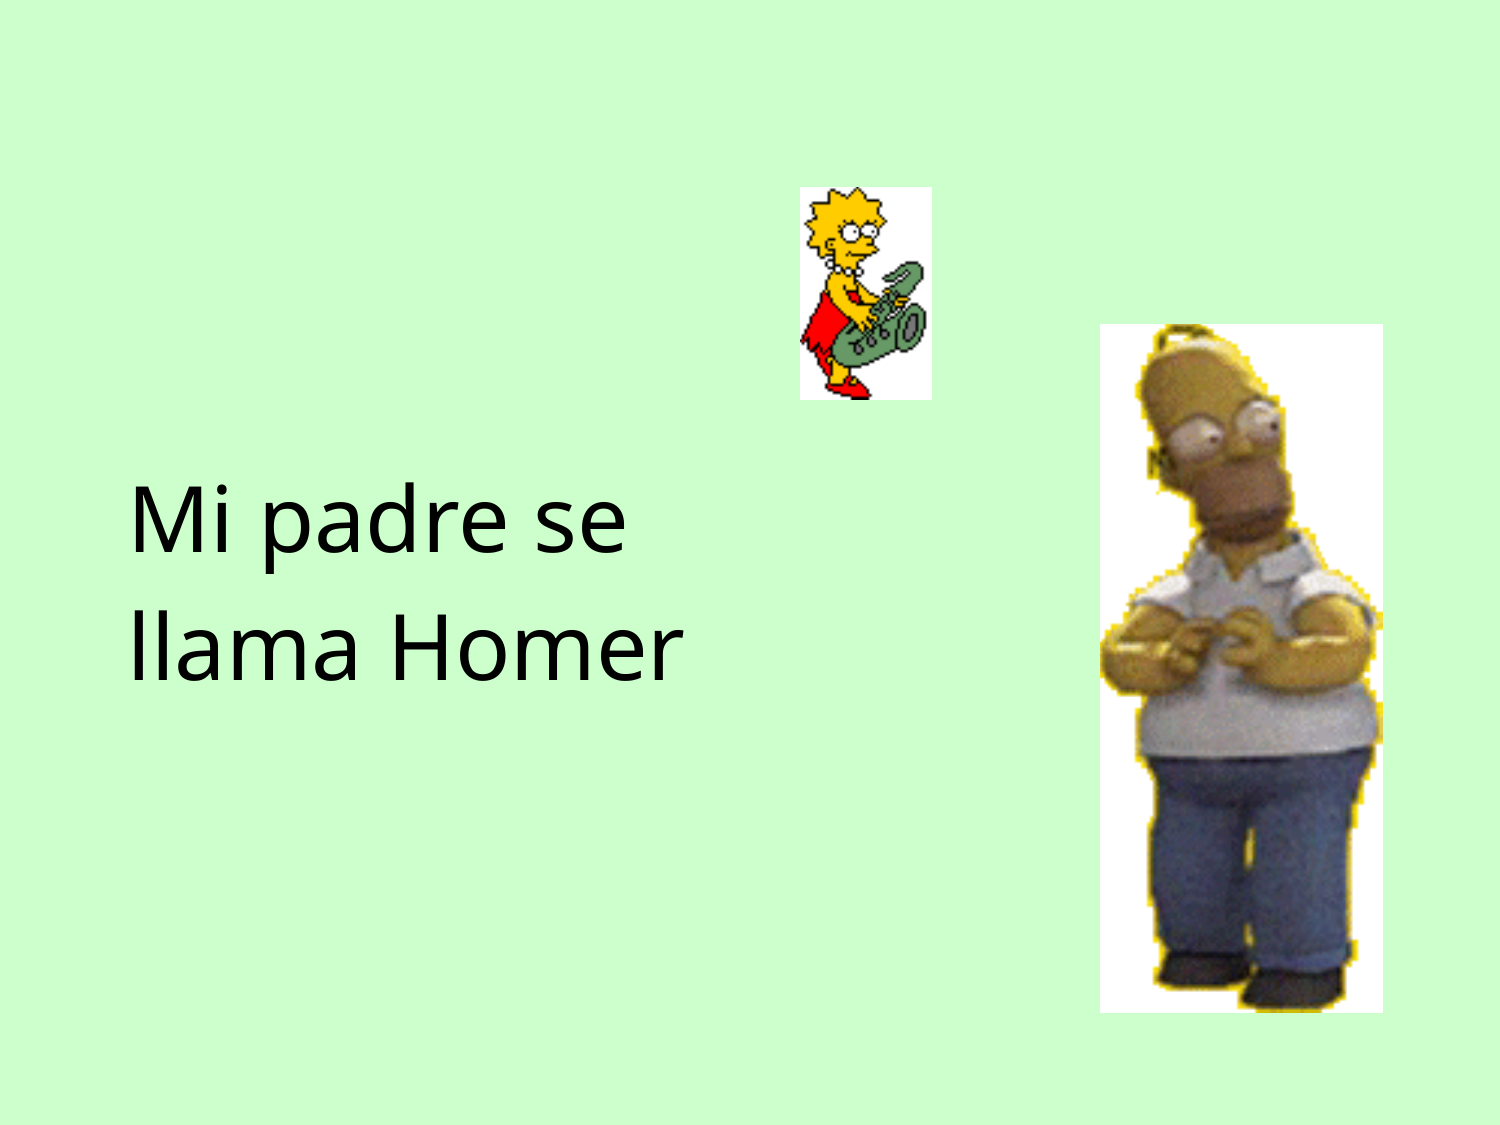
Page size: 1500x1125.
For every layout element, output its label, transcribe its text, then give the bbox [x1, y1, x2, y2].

picture [1099, 324, 1383, 1013]
picture [799, 187, 932, 401]
list Mi padre se llama Homer [112, 324, 738, 1001]
